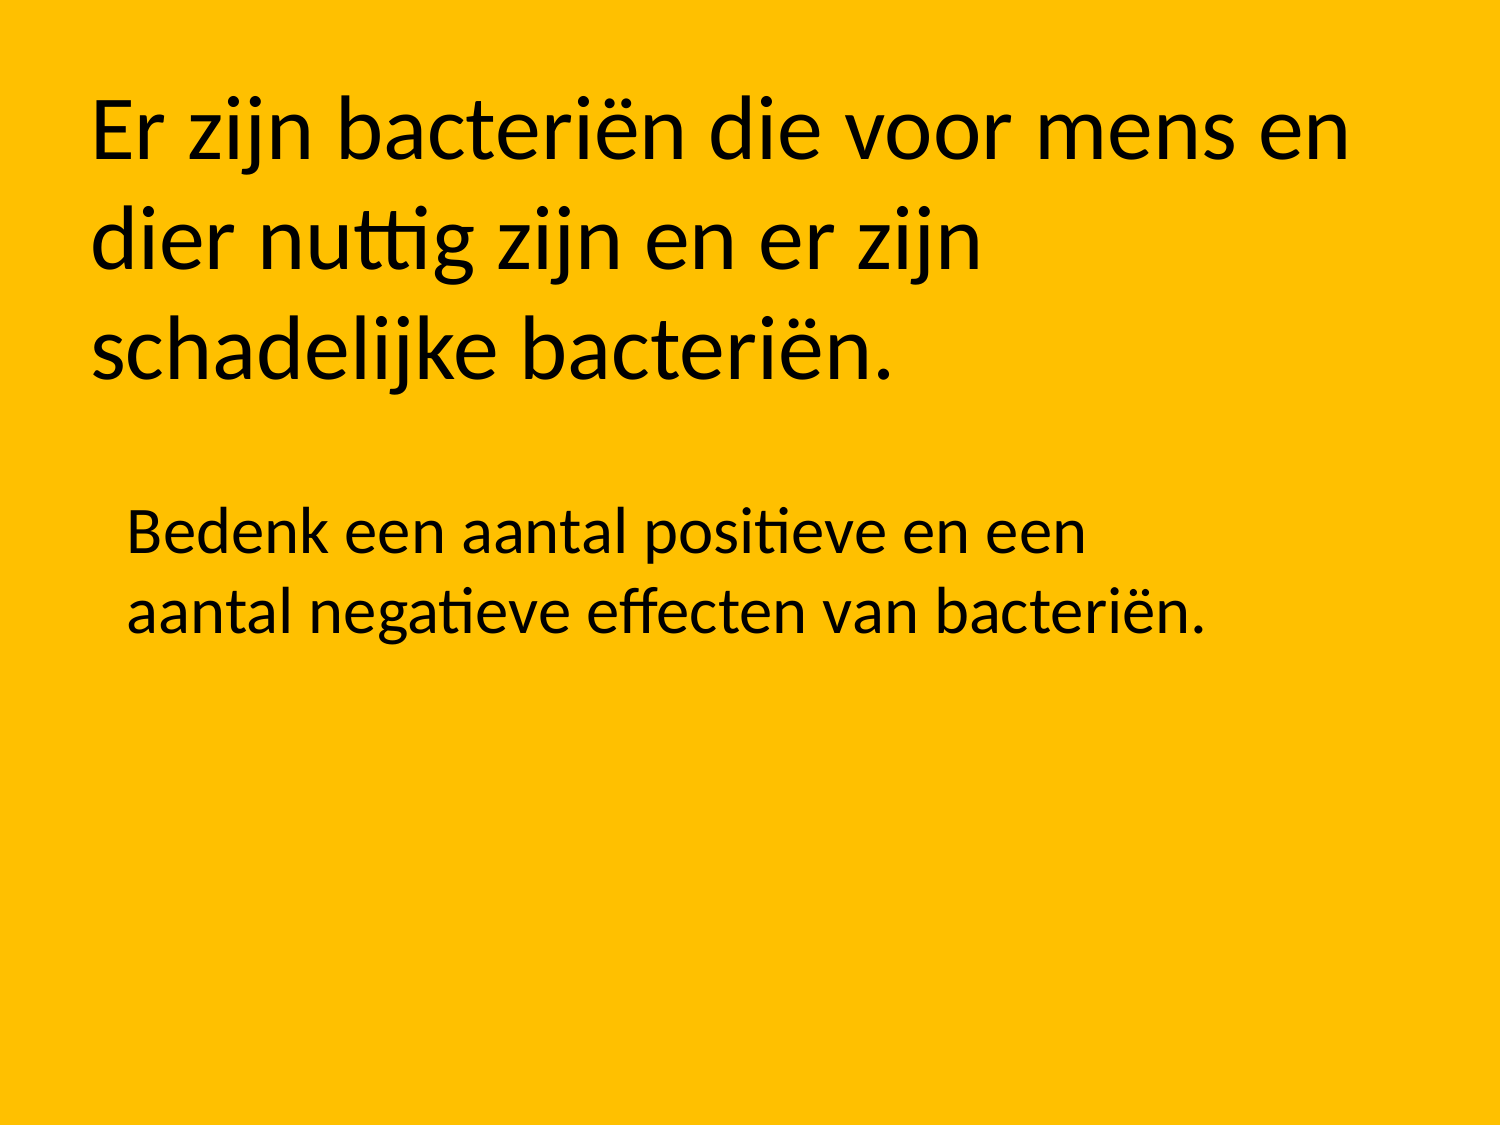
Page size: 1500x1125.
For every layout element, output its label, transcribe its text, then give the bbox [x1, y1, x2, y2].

text_box Bedenk een aantal positieve en een aantal negatieve effecten van bacteriën. [112, 479, 1270, 655]
title Er zijn bacteriën die voor mens en dier nuttig zijn en er zijn schadelijke bacteriën. [75, 45, 1425, 421]
